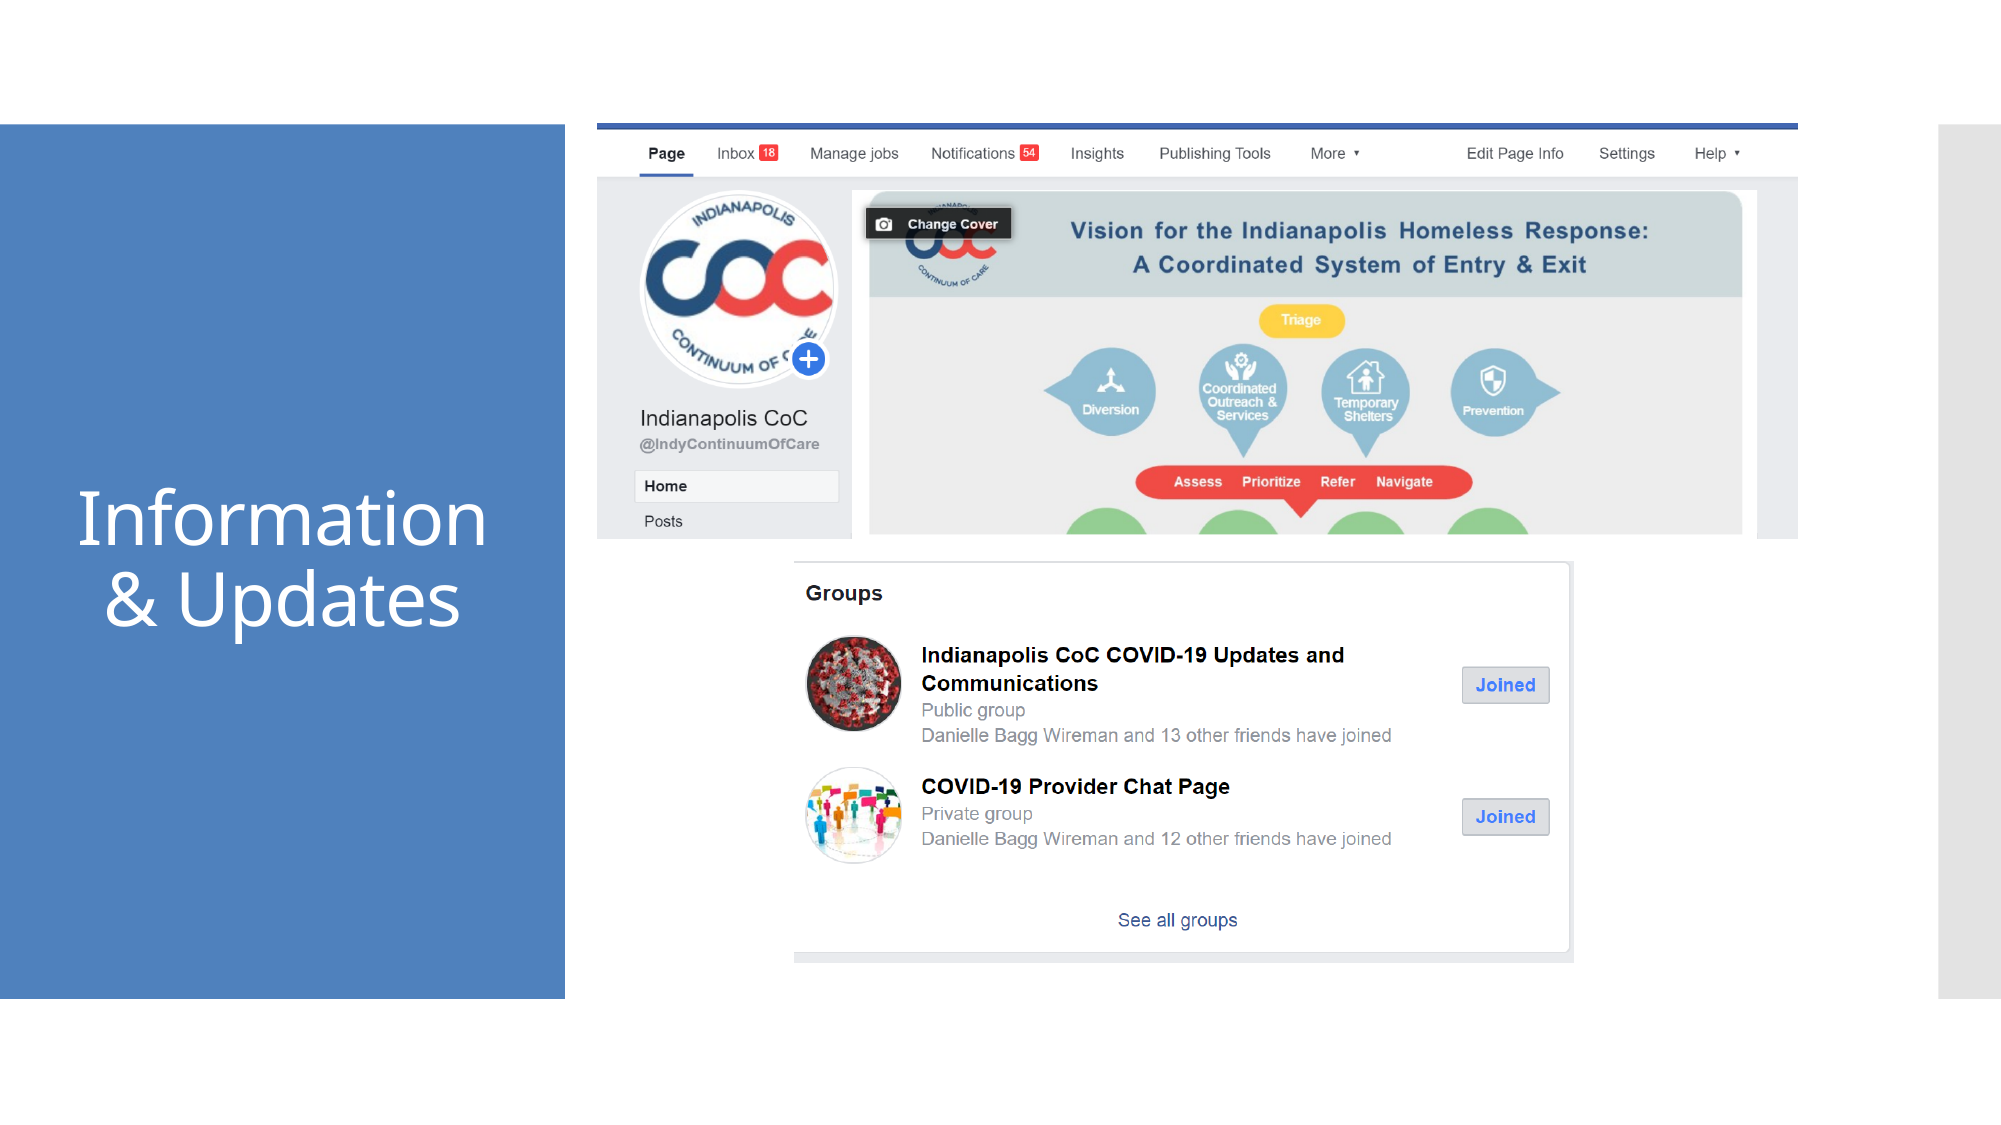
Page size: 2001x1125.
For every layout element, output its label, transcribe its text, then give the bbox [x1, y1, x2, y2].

title Information & Updates [41, 184, 525, 940]
picture [794, 561, 1574, 963]
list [597, 122, 1798, 540]
